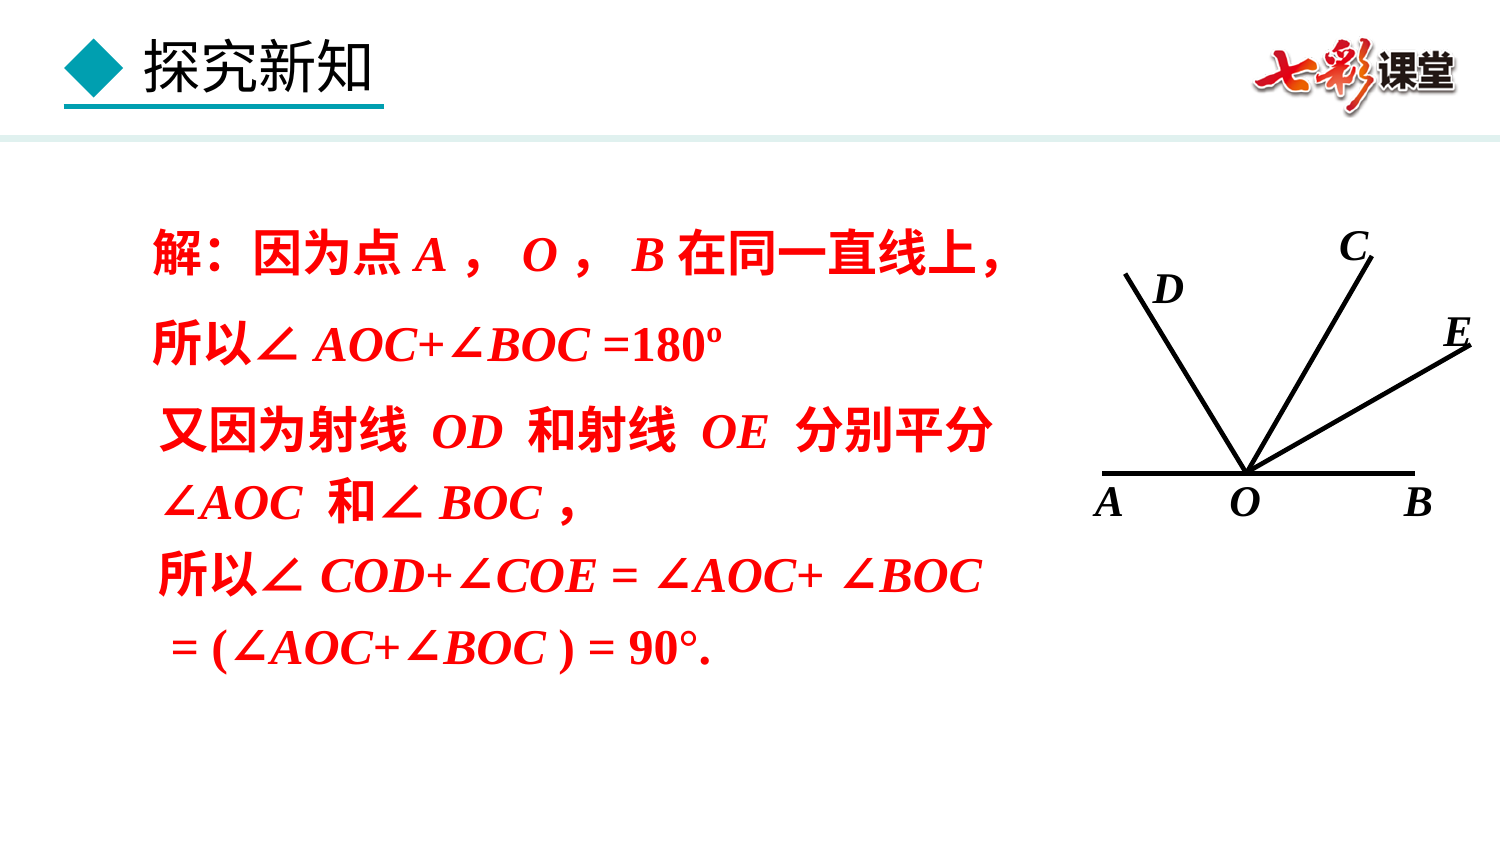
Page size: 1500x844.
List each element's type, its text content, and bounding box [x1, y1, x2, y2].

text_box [1079, 209, 1487, 587]
text_box 解：因为点A，O，B在同一直线上， 所以∠AOC+∠BOC =180º [137, 184, 1372, 380]
picture [1249, 32, 1461, 118]
